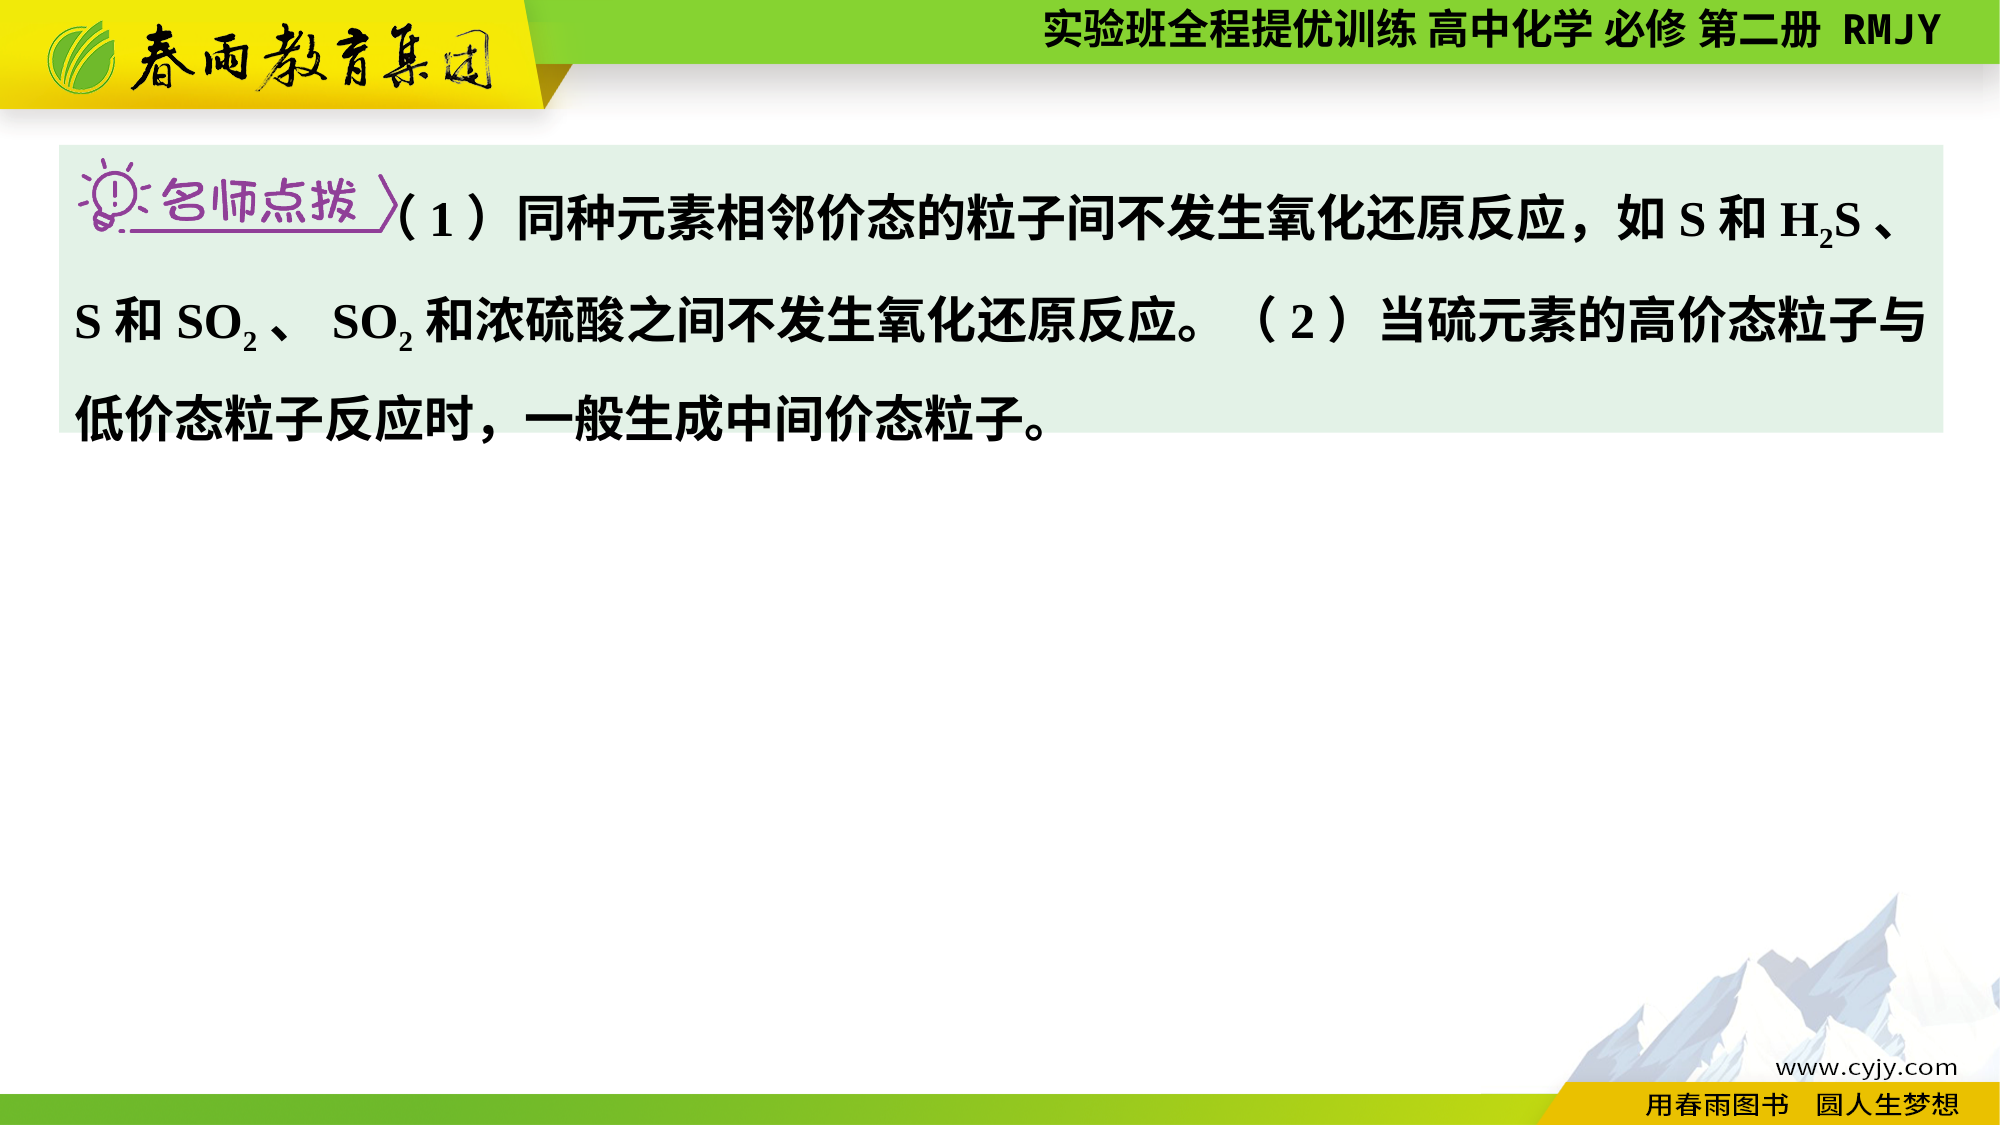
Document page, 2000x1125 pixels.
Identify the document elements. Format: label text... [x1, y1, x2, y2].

list （1）同种元素相邻价态的粒子间不发生氧化还原反应，如S和H2S、S和SO2、SO2和浓硫酸之间不发生氧化还原反应。（2）当硫元素的高价态粒子与低价态粒子反应时，一般生成中间价态粒子。 [59, 144, 1944, 433]
picture [0, 0, 2000, 1125]
